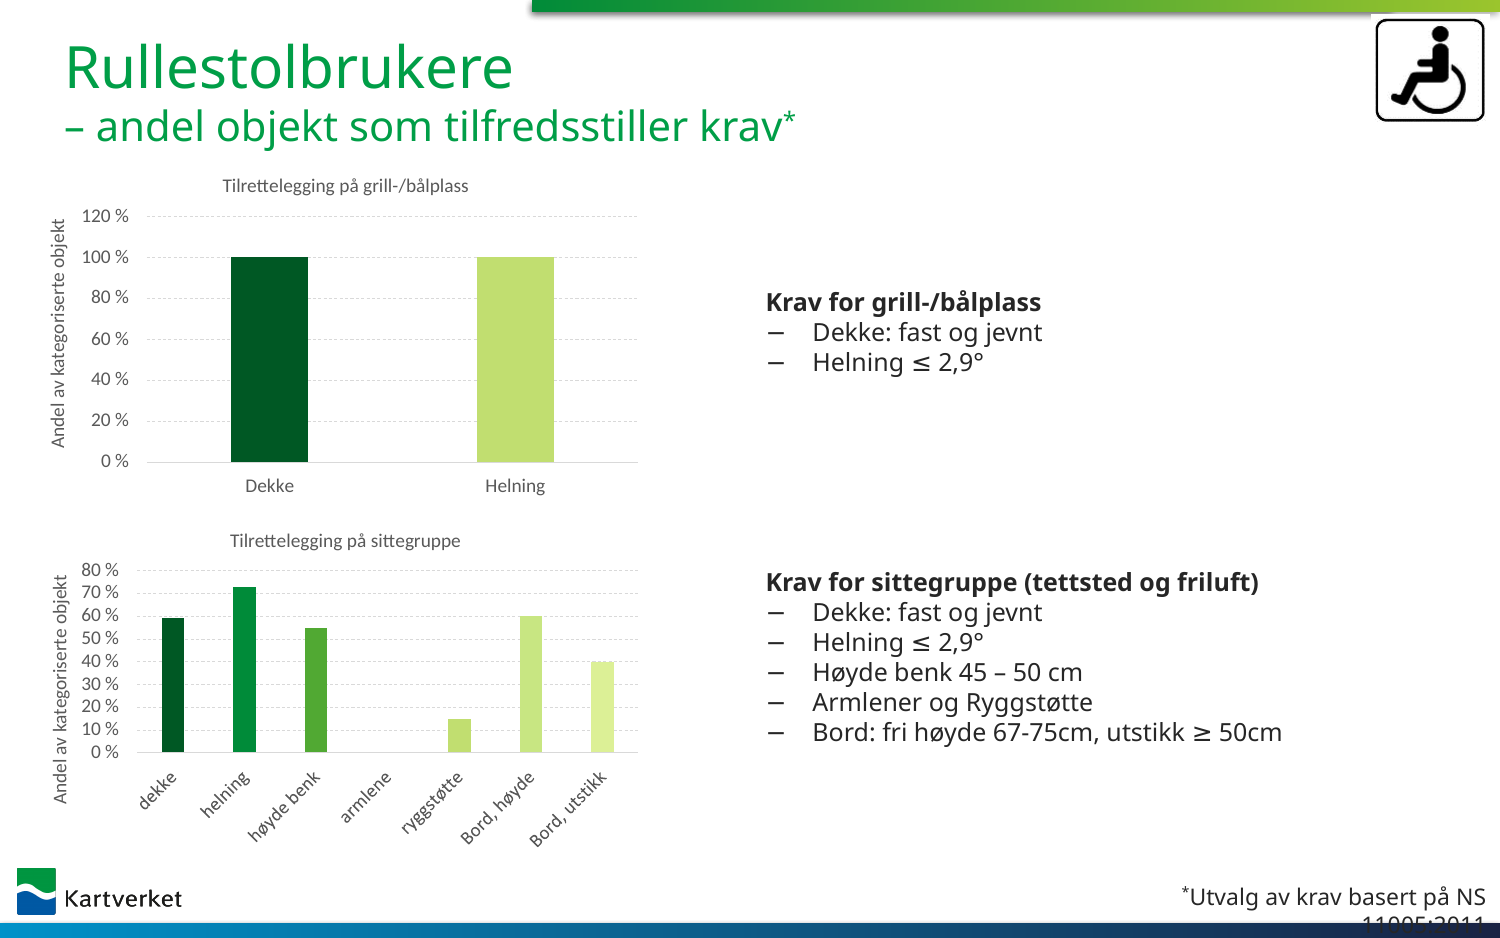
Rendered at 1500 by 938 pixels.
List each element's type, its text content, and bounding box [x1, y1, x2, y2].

picture [1371, 13, 1491, 127]
text_box Krav for sittegruppe (tettsted og friluft) Dekke: fast og jevnt Helning ≤ 2,9° Høyde benk 45 – 50 cm Armlener og Ryggstøtte Bord: fri høyde 67-75cm, utstikk ≥ 50cm [750, 559, 1500, 754]
text_box *Utvalg av krav basert på NS 11005:2011 [1068, 873, 1500, 938]
picture [41, 520, 650, 859]
picture [41, 166, 650, 505]
text_box Krav for grill-/bålplass Dekke: fast og jevnt Helning ≤ 2,9° [750, 279, 1452, 384]
text_box Rullestolbrukere – andel objekt som tilfredsstiller krav* [49, 14, 1431, 158]
